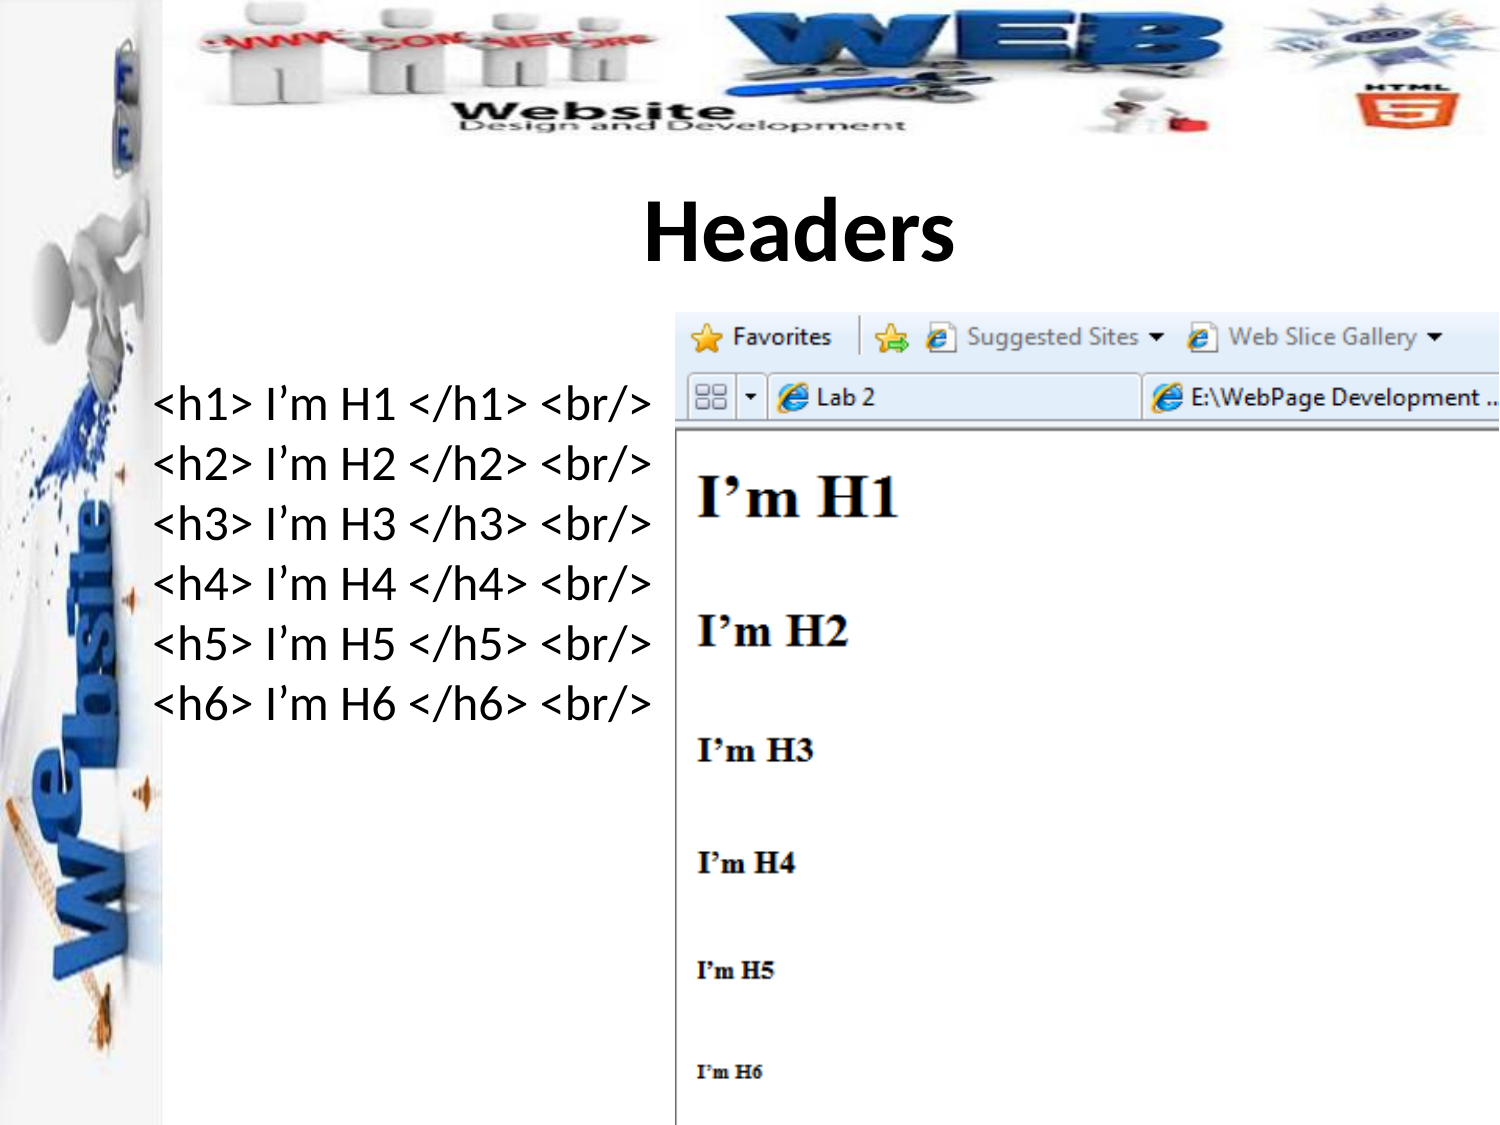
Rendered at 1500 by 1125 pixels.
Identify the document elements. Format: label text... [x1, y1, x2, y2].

text_box <h1> I’m H1 </h1> <br/> <h2> I’m H2 </h2> <br/> <h3> I’m H3 </h3> <br/> <h4> I’m H4 </h4> <br/> <h5> I’m H5 </h5> <br/> <h6> I’m H6 </h6> <br/> [137, 318, 669, 738]
picture [0, 0, 1500, 1125]
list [674, 312, 1500, 1125]
title Headers [125, 130, 1475, 319]
